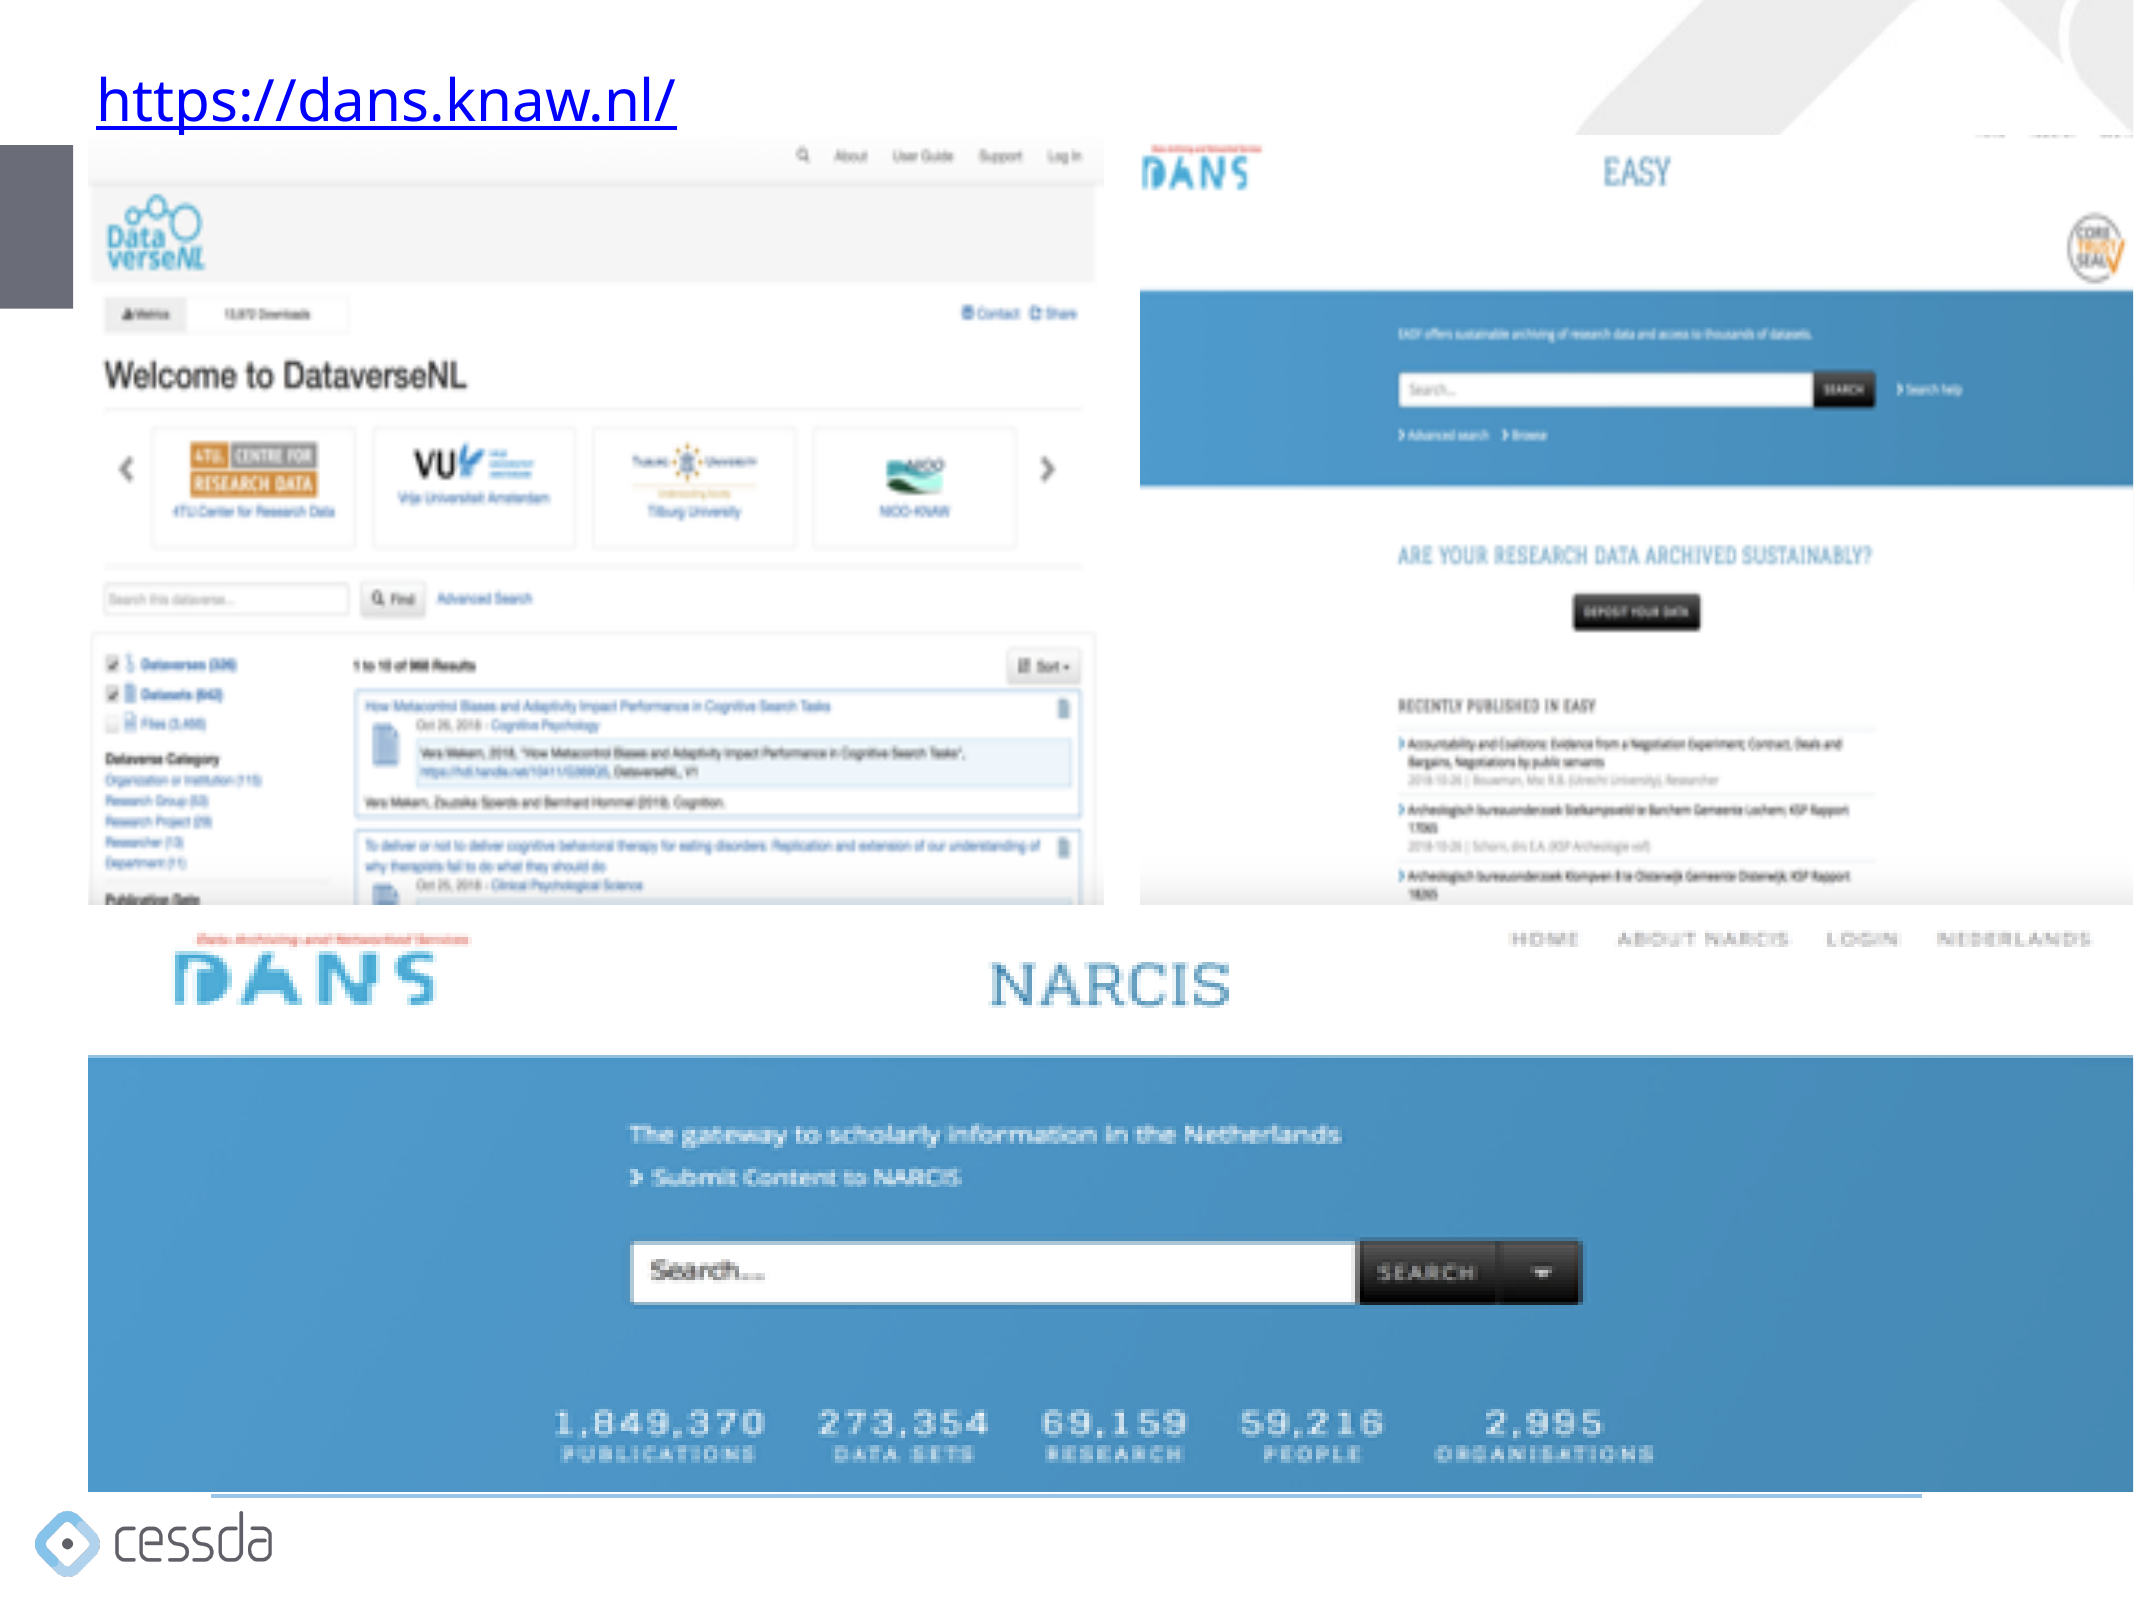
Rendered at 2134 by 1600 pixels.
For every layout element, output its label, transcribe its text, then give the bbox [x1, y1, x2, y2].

picture [0, 0, 2134, 1600]
title https://dans.knaw.nl/ [87, 16, 1900, 181]
